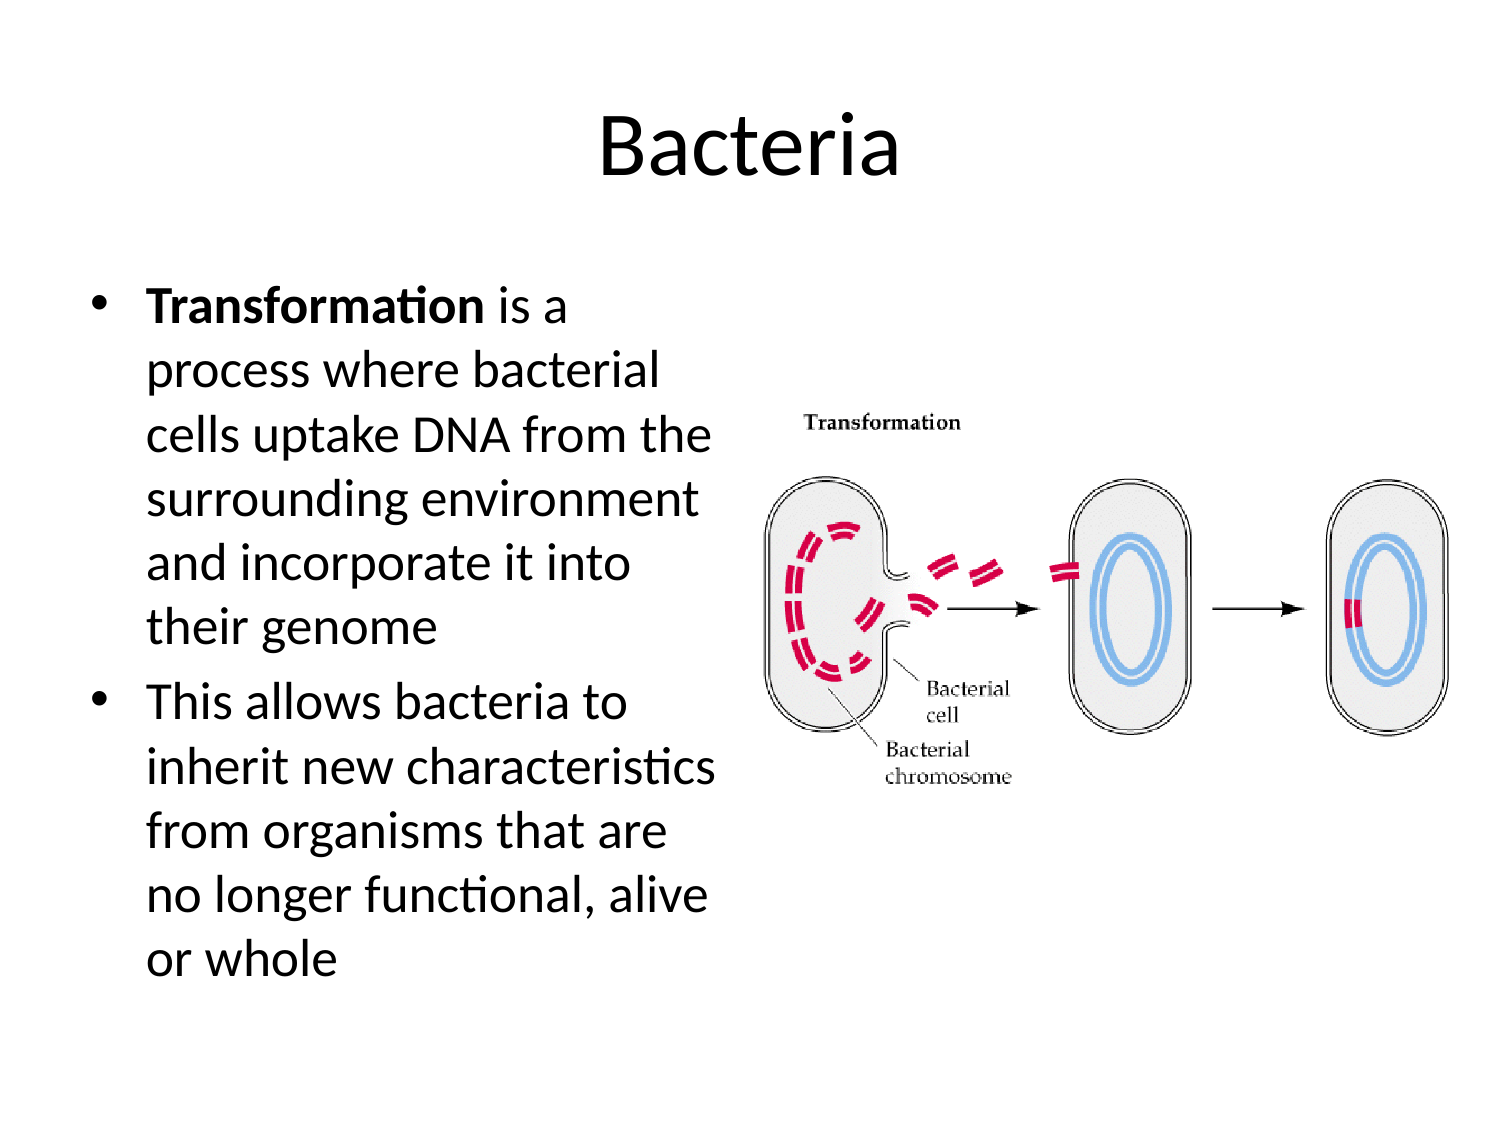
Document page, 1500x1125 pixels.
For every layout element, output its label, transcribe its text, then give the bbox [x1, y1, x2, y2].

list Transformation is a process where bacterial cells uptake DNA from the surrounding environment and incorporate it into their genome This allows bacteria to inherit new characteristics from organisms that are no longer functional, alive or whole [75, 262, 738, 1005]
picture [749, 399, 1459, 792]
title Bacteria [75, 45, 1425, 233]
